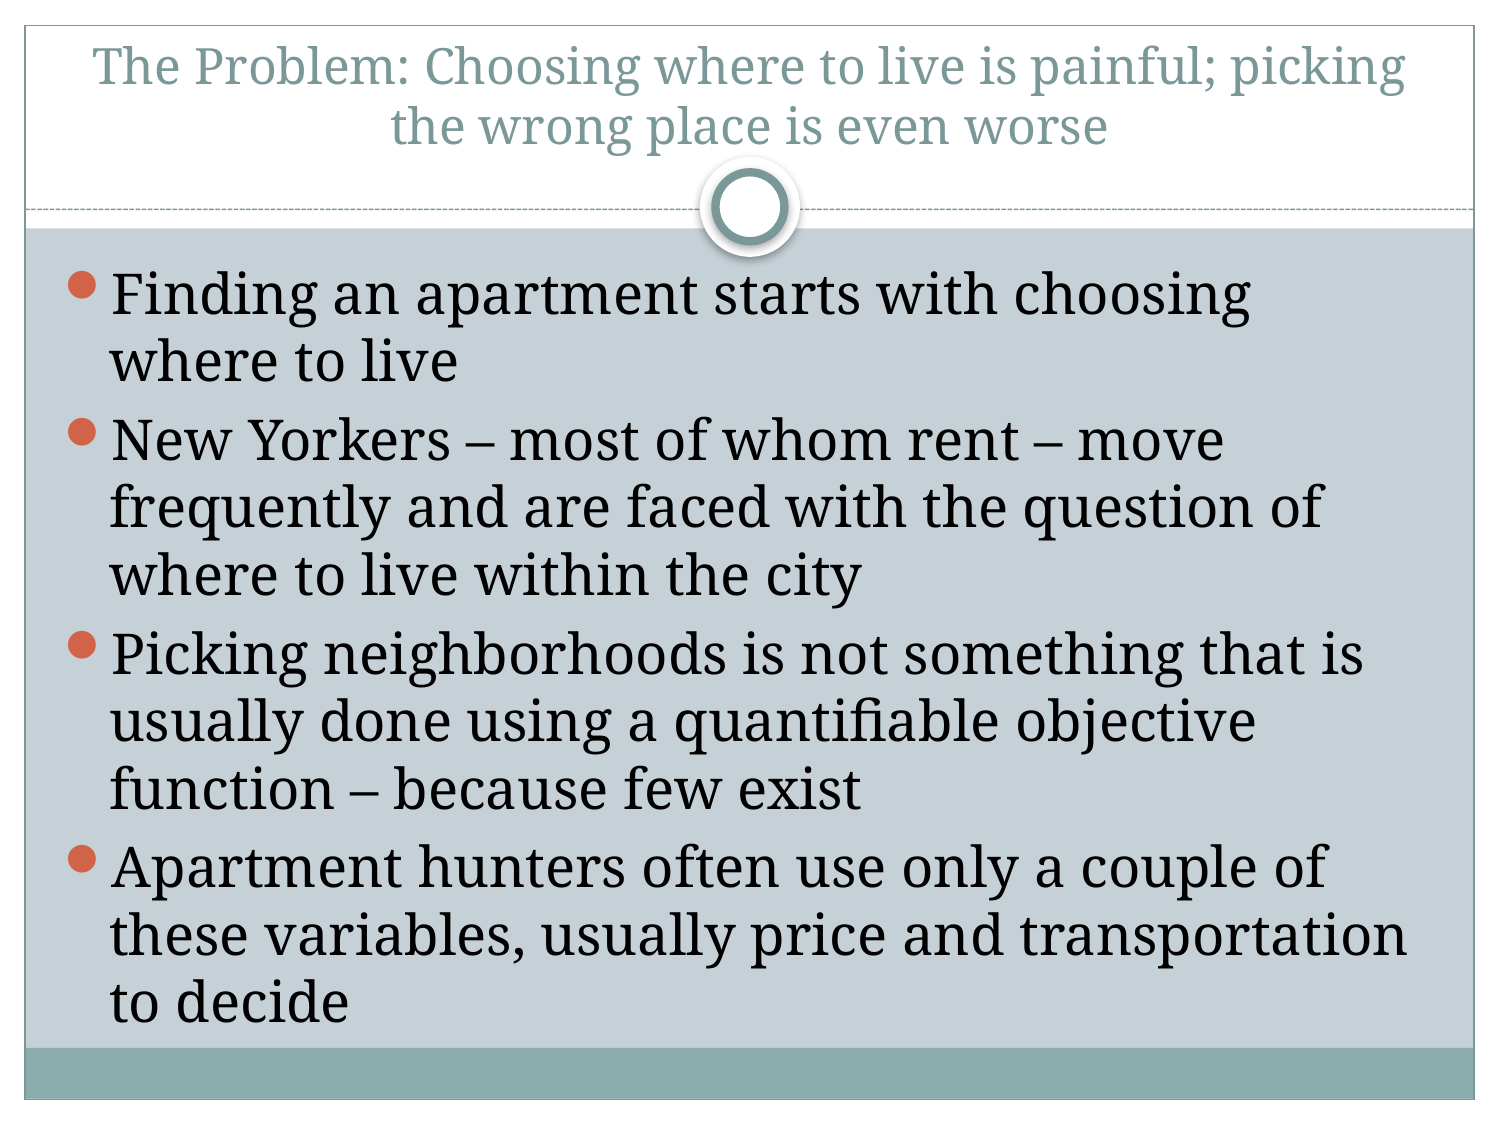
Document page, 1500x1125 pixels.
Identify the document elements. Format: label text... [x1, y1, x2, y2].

title The Problem: Choosing where to live is painful; picking the wrong place is even worse [49, 37, 1450, 162]
list Finding an apartment starts with choosing where to live New Yorkers – most of whom rent – move frequently and are faced with the question of where to live within the city Picking neighborhoods is not something that is usually done using a quantifiable objective function – because few exist Apartment hunters often use only a couple of these variables, usually price and transportation to decide [49, 250, 1445, 1001]
